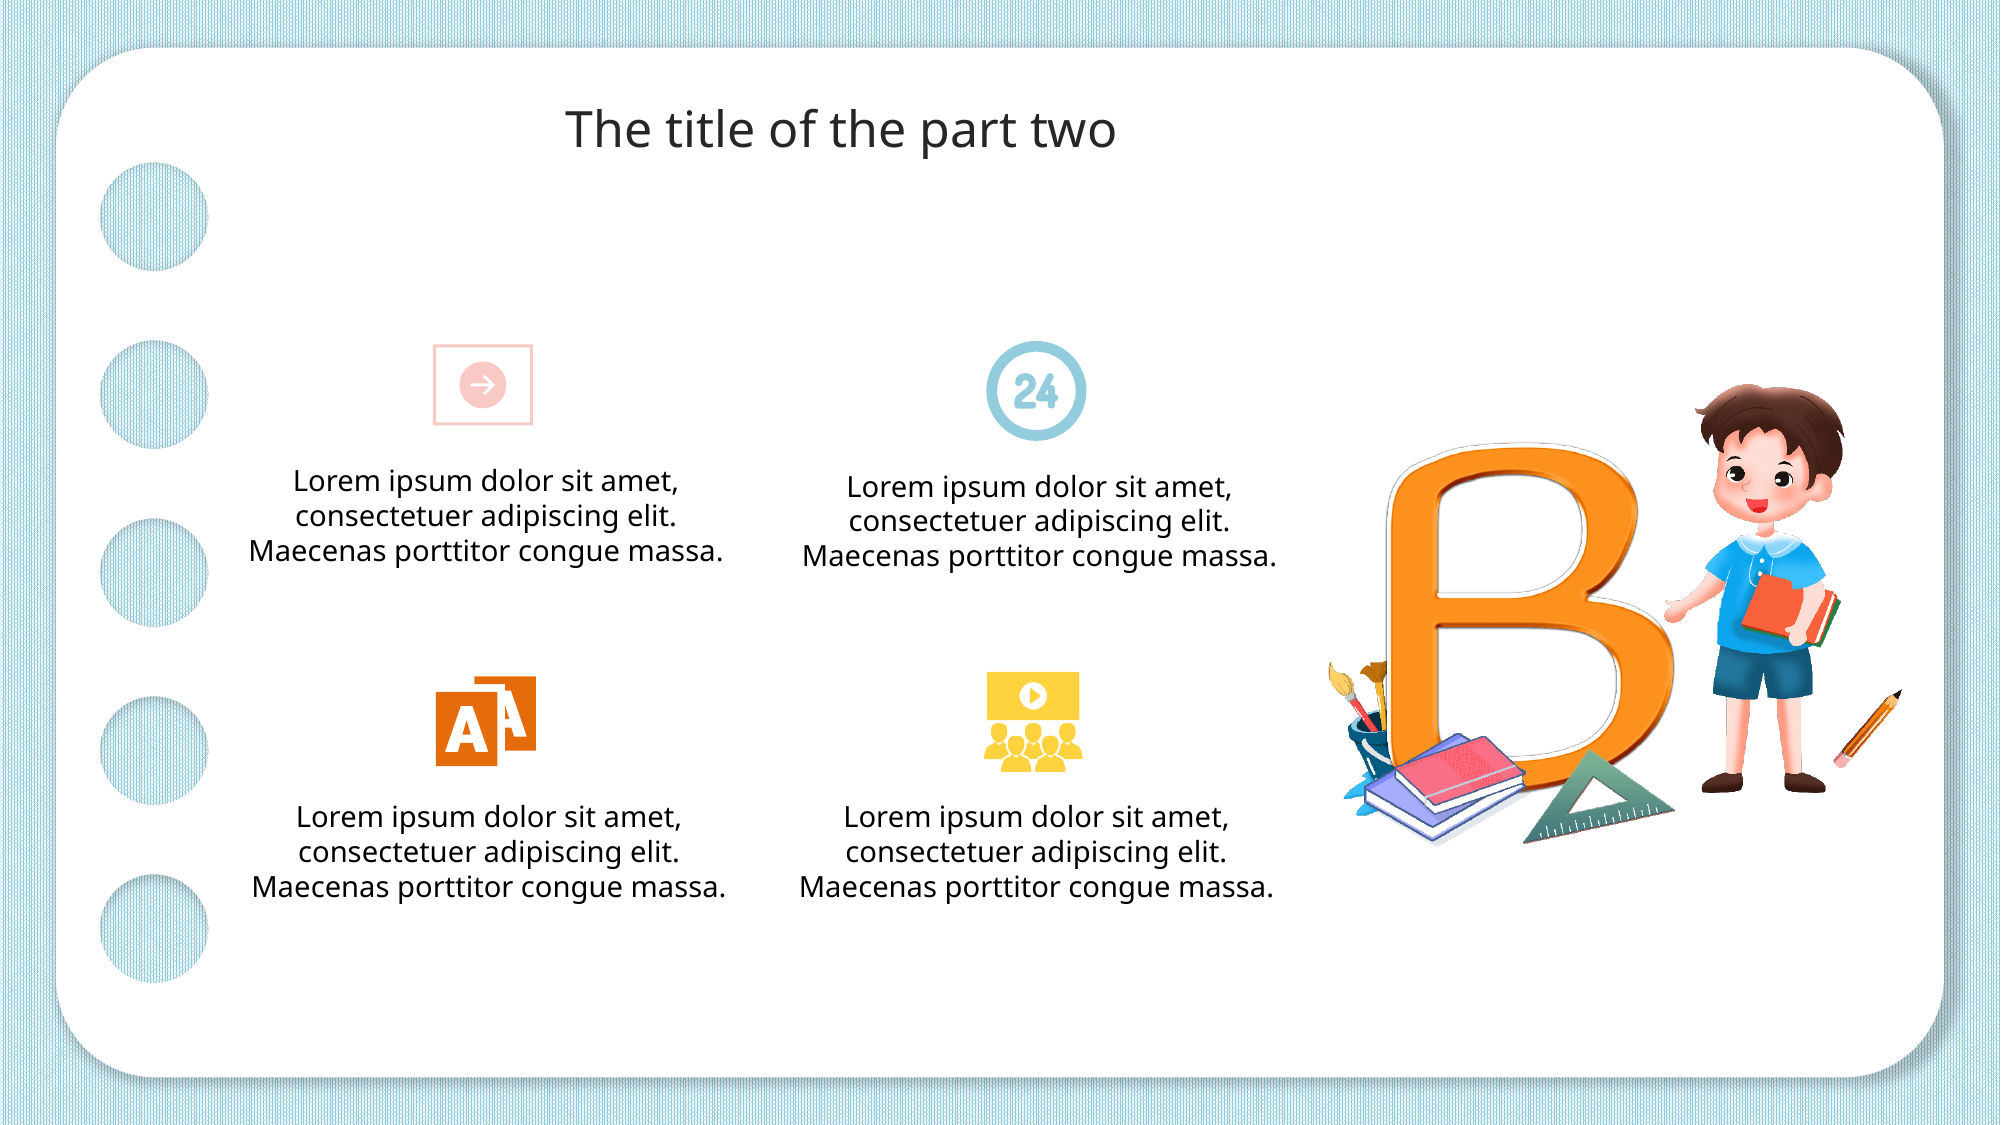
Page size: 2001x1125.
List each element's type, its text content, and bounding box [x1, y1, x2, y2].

picture [1302, 271, 1948, 917]
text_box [220, 344, 753, 576]
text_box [773, 340, 1306, 582]
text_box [223, 676, 756, 913]
text_box The title of the part two [551, 89, 1343, 165]
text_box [770, 671, 1303, 913]
